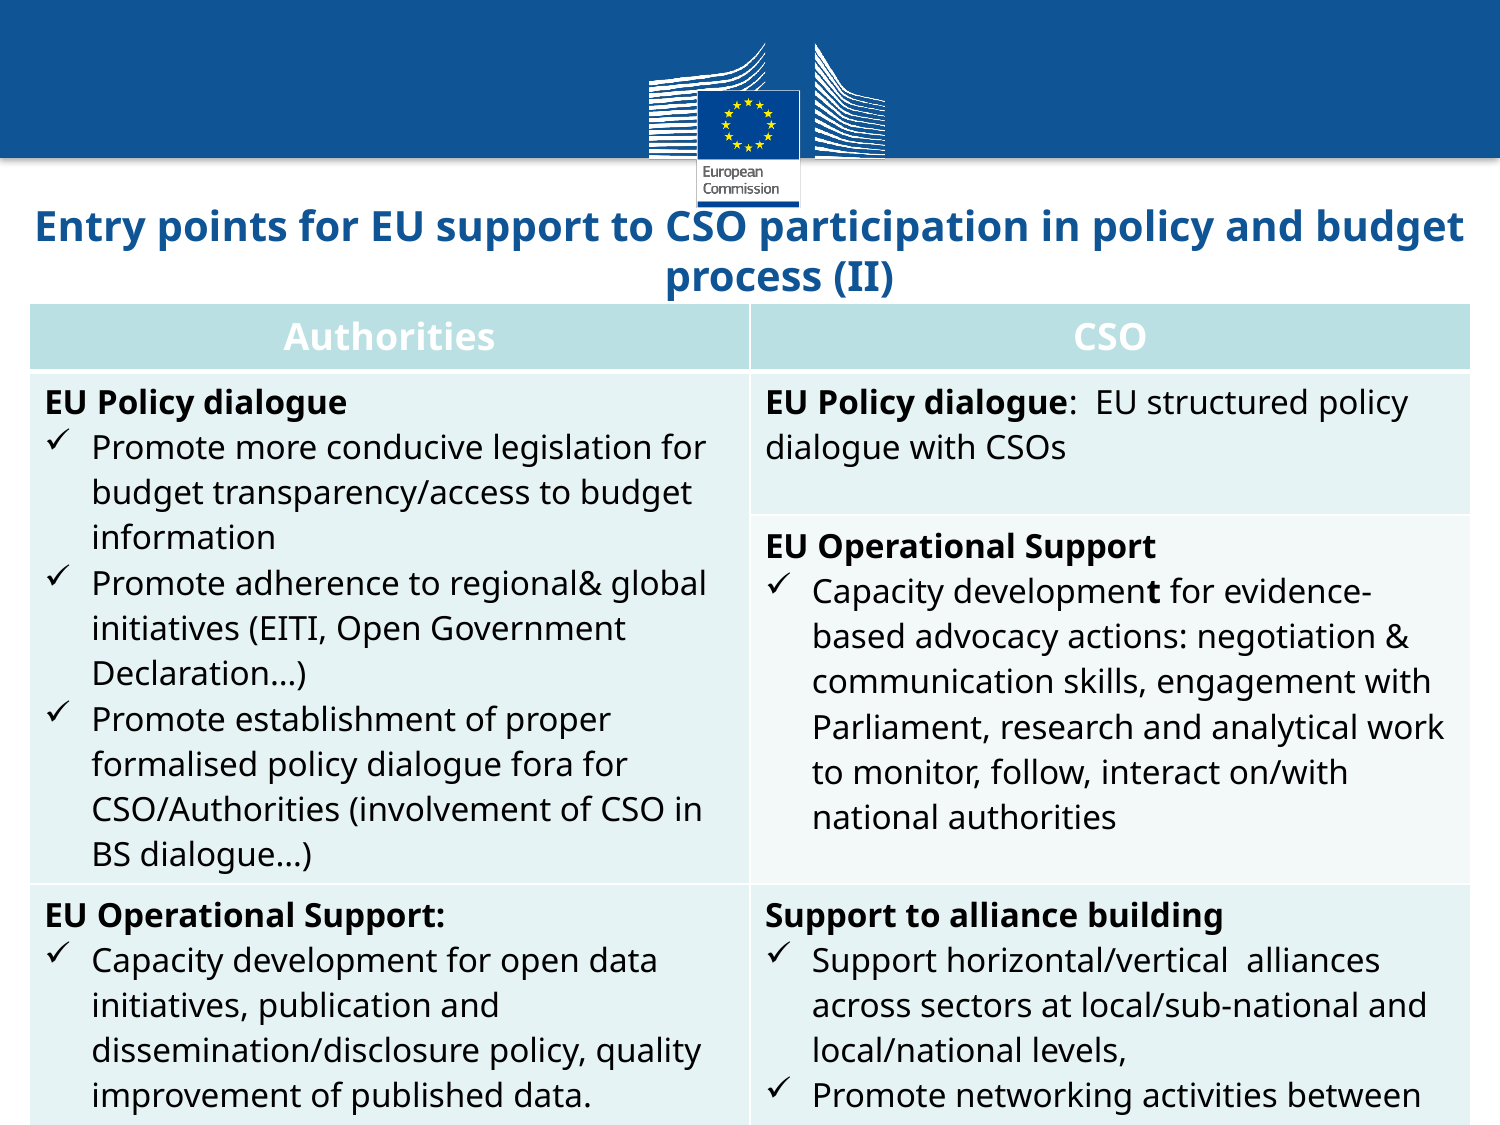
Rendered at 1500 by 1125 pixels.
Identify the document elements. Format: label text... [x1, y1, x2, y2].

table_cell EU Policy dialogue Promote more conducive legislation for budget transparency/access to budget information Promote adherence to regional& global initiatives (EITI, Open Government Declaration…) Promote establishment of proper formalised policy dialogue fora for CSO/Authorities (involvement of CSO in BS dialogue…) [30, 374, 749, 883]
table_cell Support to alliance building Support horizontal/vertical alliances across sectors at local/sub-national and local/national levels, Promote networking activities between Community Based Organisations and CSO [751, 885, 1470, 1125]
title Entry points for EU support to CSO participation in policy and budget process (II) [0, 172, 1500, 327]
table_cell EU Policy dialogue: EU structured policy dialogue with CSOs [751, 374, 1470, 514]
table_cell EU Operational Support: Capacity development for open data initiatives, publication and dissemination/disclosure policy, quality improvement of published data. [30, 885, 749, 1125]
picture [649, 42, 885, 172]
table_cell EU Operational Support Capacity development for evidence-based advocacy actions: negotiation & communication skills, engagement with Parliament, research and analytical work to monitor, follow, interact on/with national authorities [751, 516, 1470, 883]
table_header Authorities [30, 304, 749, 369]
table_header CSO [751, 304, 1470, 369]
